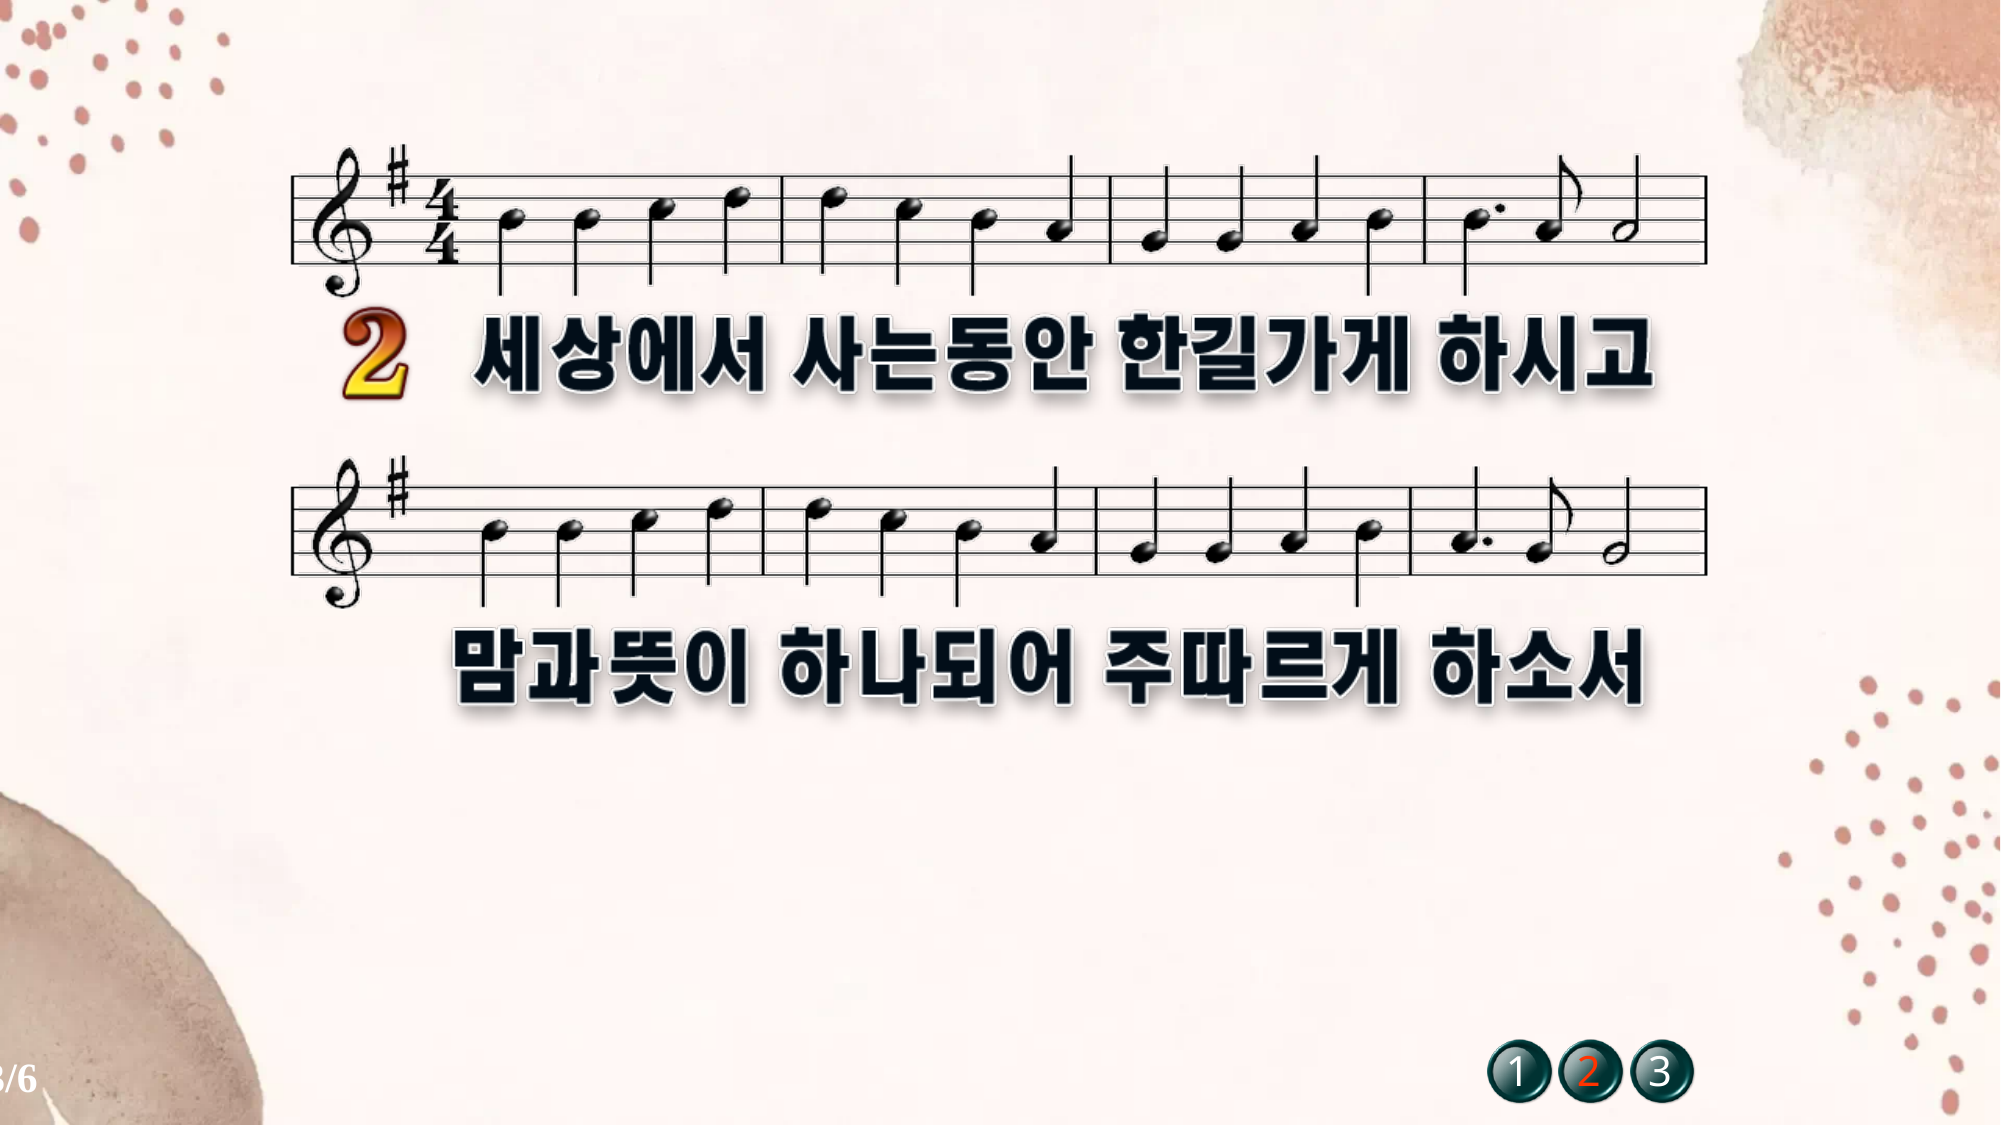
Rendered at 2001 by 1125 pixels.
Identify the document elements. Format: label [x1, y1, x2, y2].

text_box [1484, 1035, 1555, 1106]
picture [0, 0, 2001, 1125]
text_box [1555, 1035, 1626, 1106]
text_box [1627, 1035, 1697, 1106]
